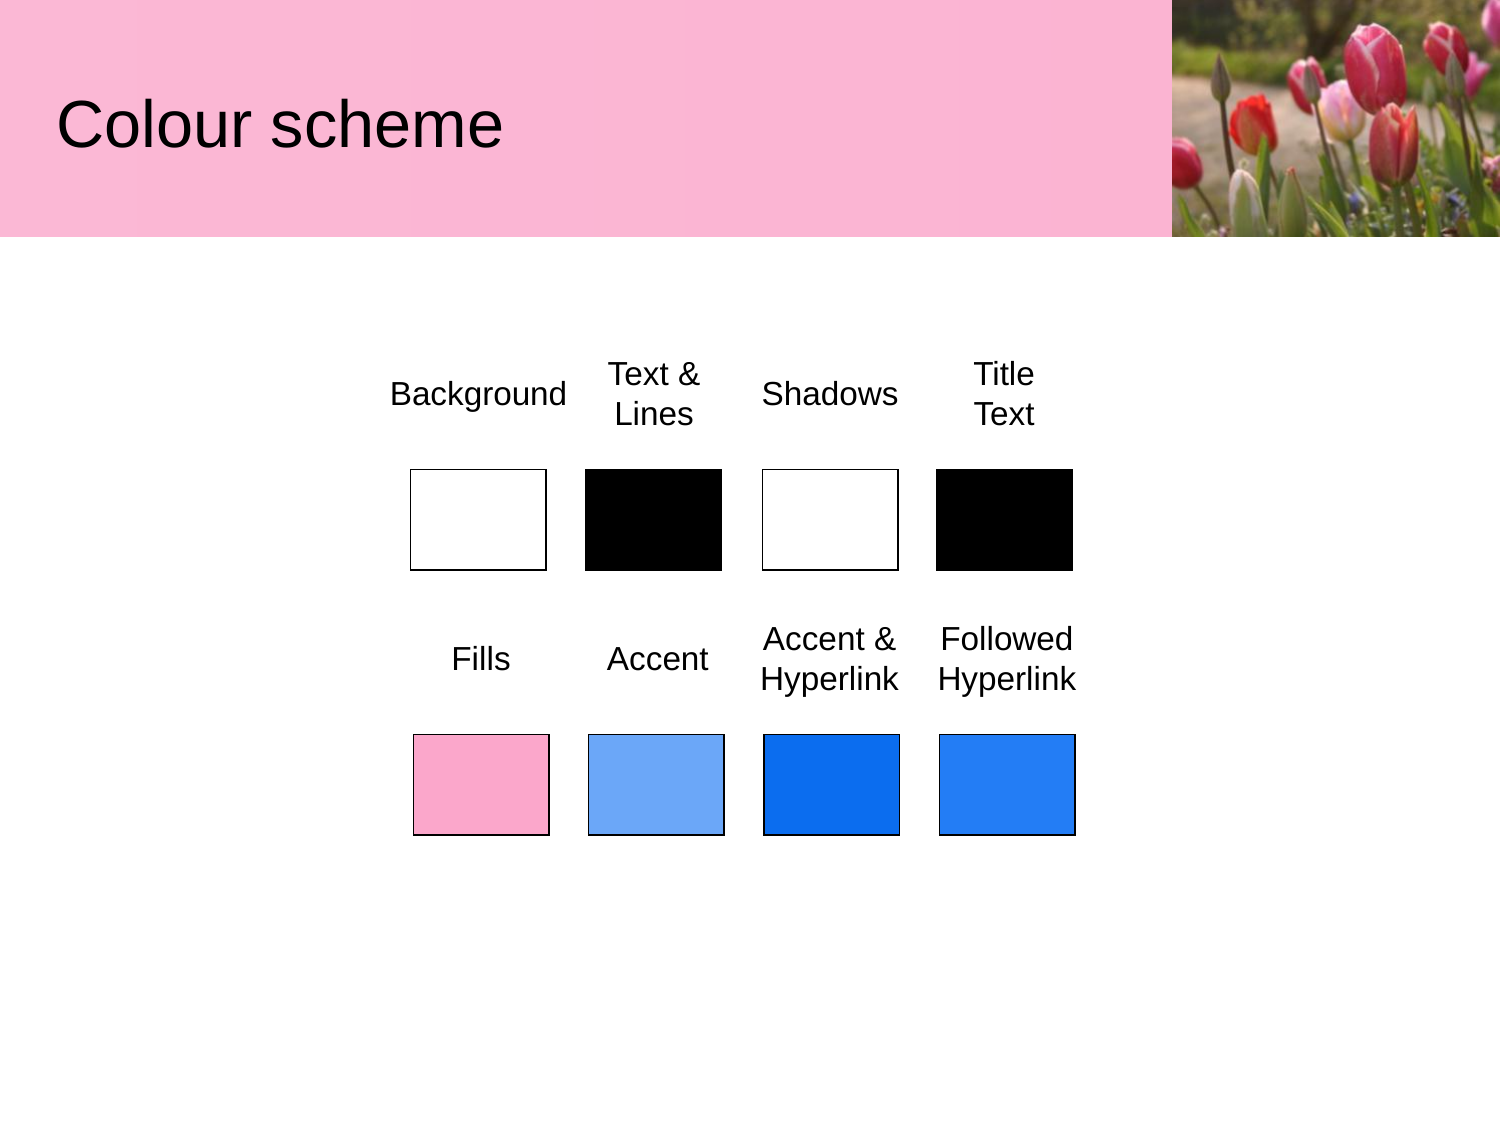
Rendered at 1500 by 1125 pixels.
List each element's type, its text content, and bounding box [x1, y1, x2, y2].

picture [1172, 0, 1500, 237]
text_box Accent [592, 629, 724, 685]
text_box Followed Hyperlink [922, 609, 1092, 704]
text_box Shadows [746, 364, 914, 420]
text_box Background [374, 364, 583, 420]
text_box [585, 469, 722, 570]
text_box Accent & Hyperlink [745, 609, 914, 705]
text_box [588, 734, 725, 835]
text_box [762, 469, 899, 570]
text_box [413, 734, 549, 835]
text_box [936, 469, 1073, 570]
title Colour scheme [41, 45, 1164, 197]
text_box [939, 734, 1075, 835]
text_box Title Text [958, 344, 1050, 440]
text_box [410, 469, 547, 570]
text_box Text & Lines [592, 344, 716, 440]
text_box Fills [436, 629, 526, 685]
text_box [763, 734, 900, 835]
